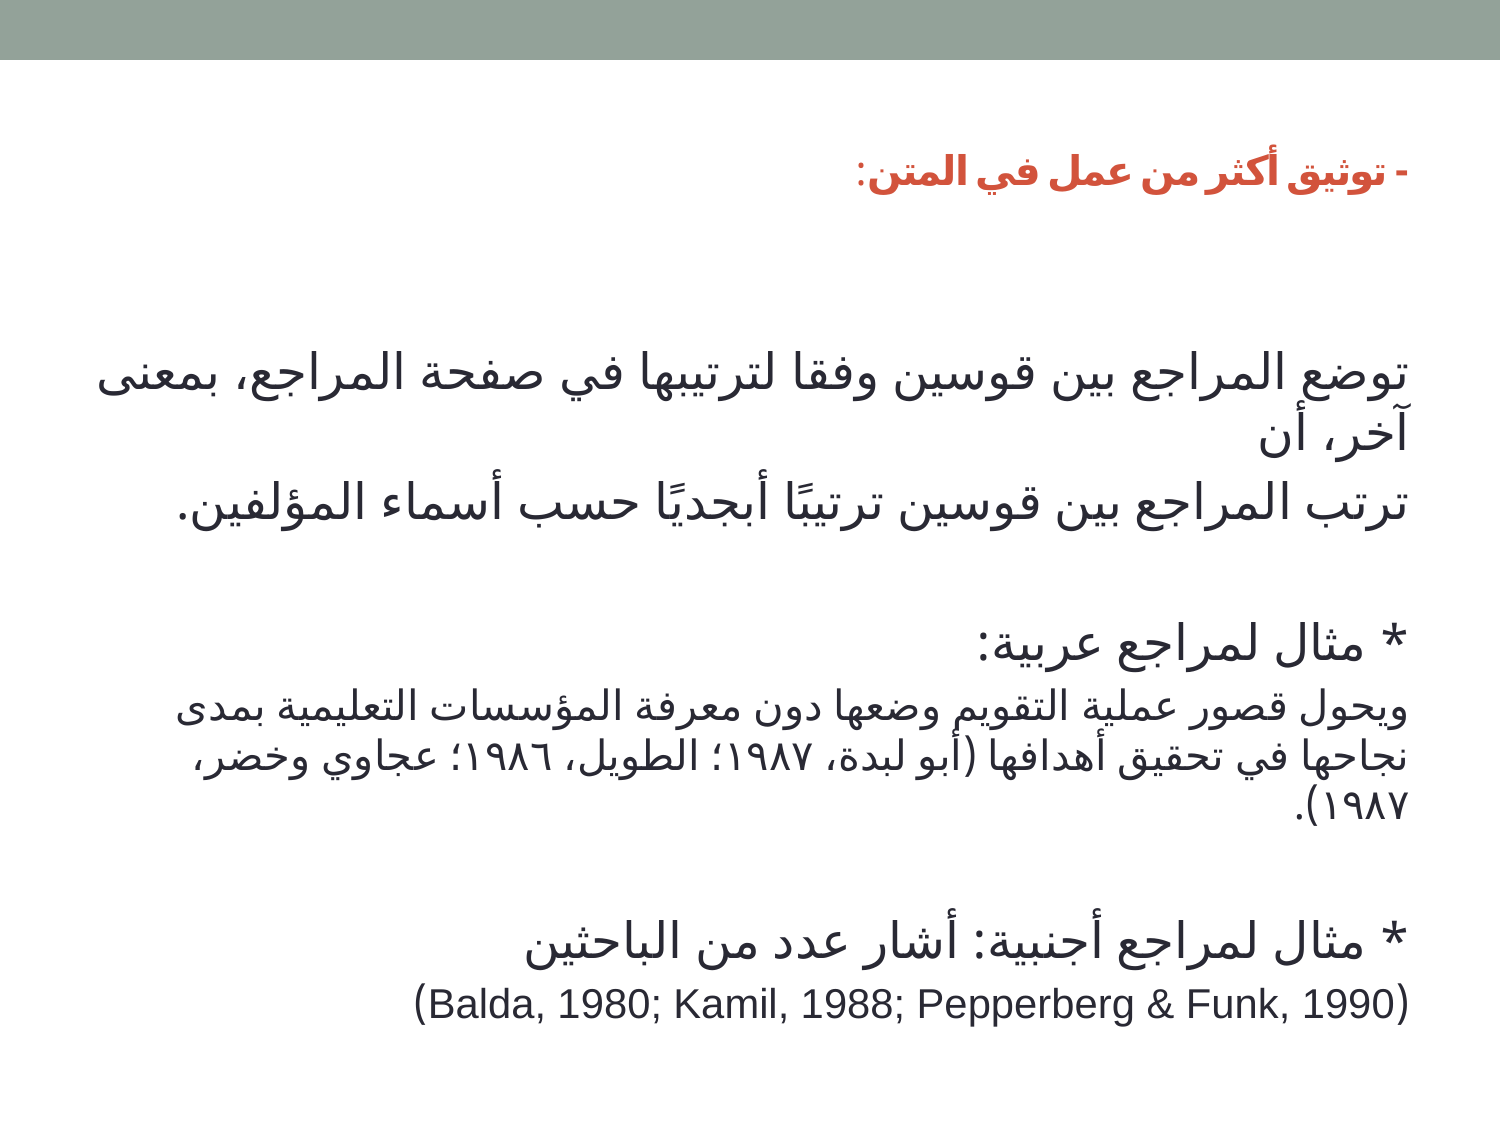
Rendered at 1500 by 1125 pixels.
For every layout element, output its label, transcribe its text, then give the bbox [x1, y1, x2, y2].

title - توثيق أكثر من عمل في المتن: [75, 87, 1425, 250]
list توضع المراجع بين قوسين وفقا لترتيبها في صفحة المراجع، بمعنى آخر، أن ترتب المراجع بين قوسين ترتيبًا أبجديًا حسب أسماء المؤلفين. * مثال لمراجع عربية: ويحول قصور عملية التقويم وضعها دون معرفة المؤسسات التعليمية بمدى نجاحها في تحقيق أهدافها (أبو لبدة، ١٩٨٧؛ الطويل، ١٩٨٦؛ عجاوي وخضر، ١٩٨٧). * مثال لمراجع أجنبية: أشار عدد من الباحثين (Balda, 1980; Kamil, 1988; Pepperberg & Funk, 1990) [75, 262, 1425, 1063]
